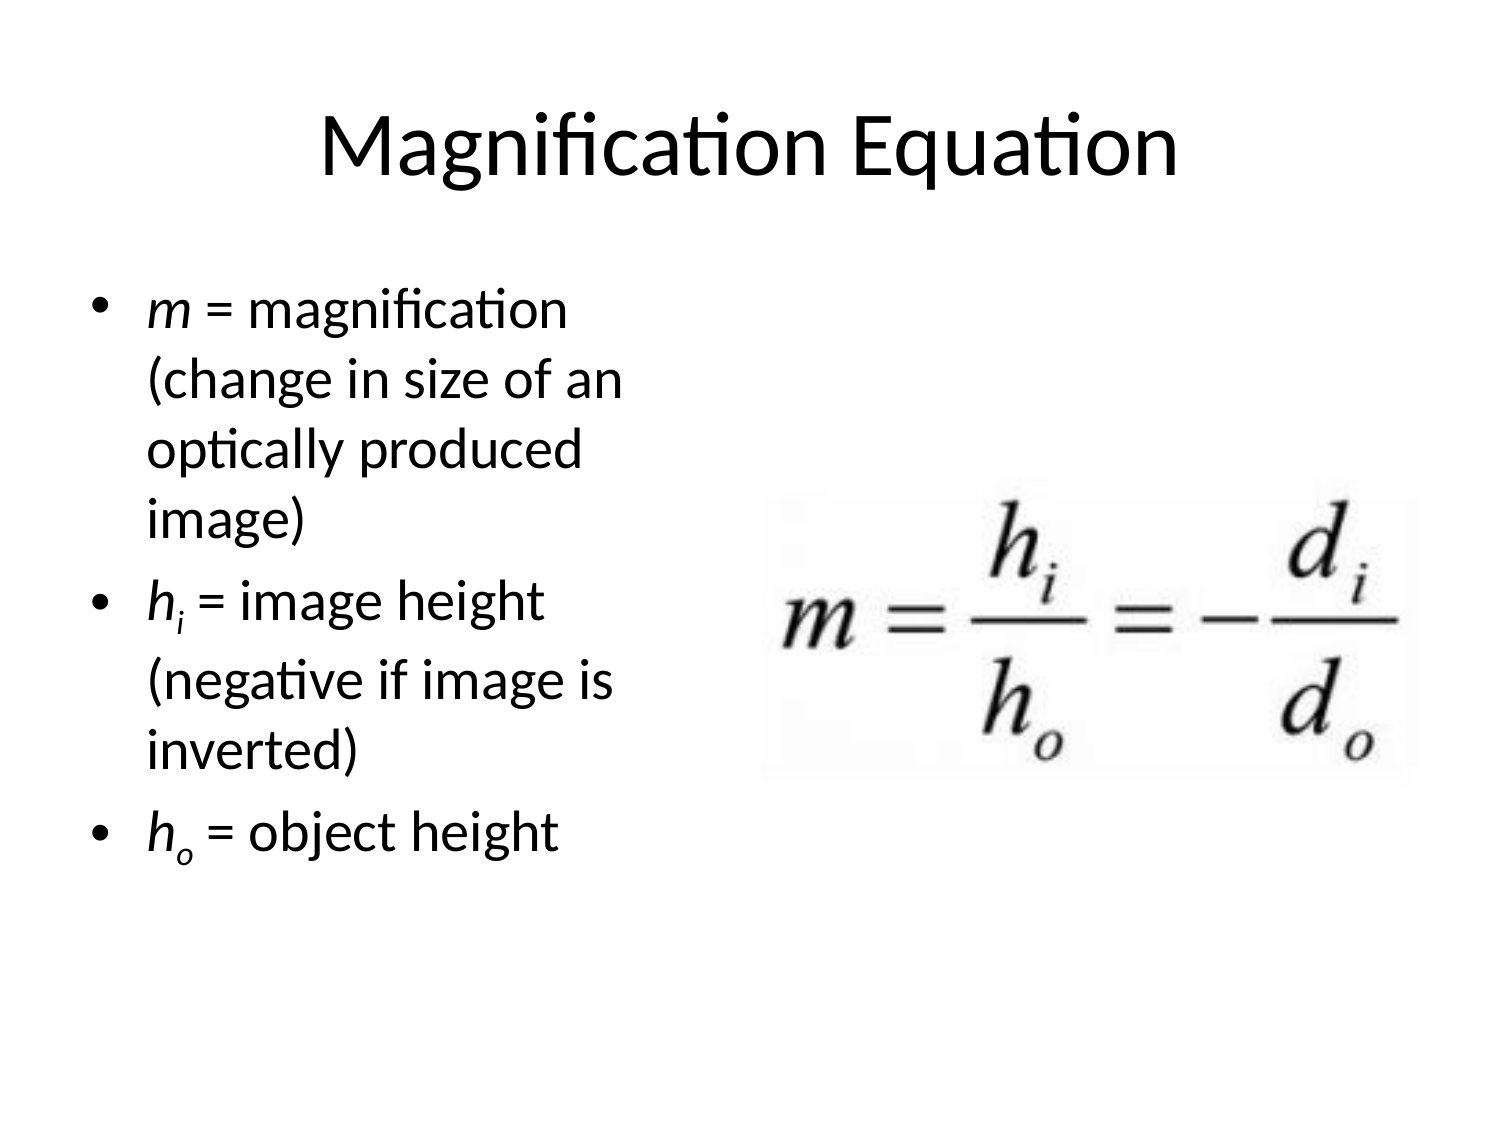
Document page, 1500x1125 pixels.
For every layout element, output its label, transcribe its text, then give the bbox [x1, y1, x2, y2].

title Magnification Equation [75, 45, 1425, 233]
list m = magnification (change in size of an optically produced image) hi = image height (negative if image is inverted) ho = object height [75, 262, 738, 1005]
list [762, 262, 1426, 1006]
